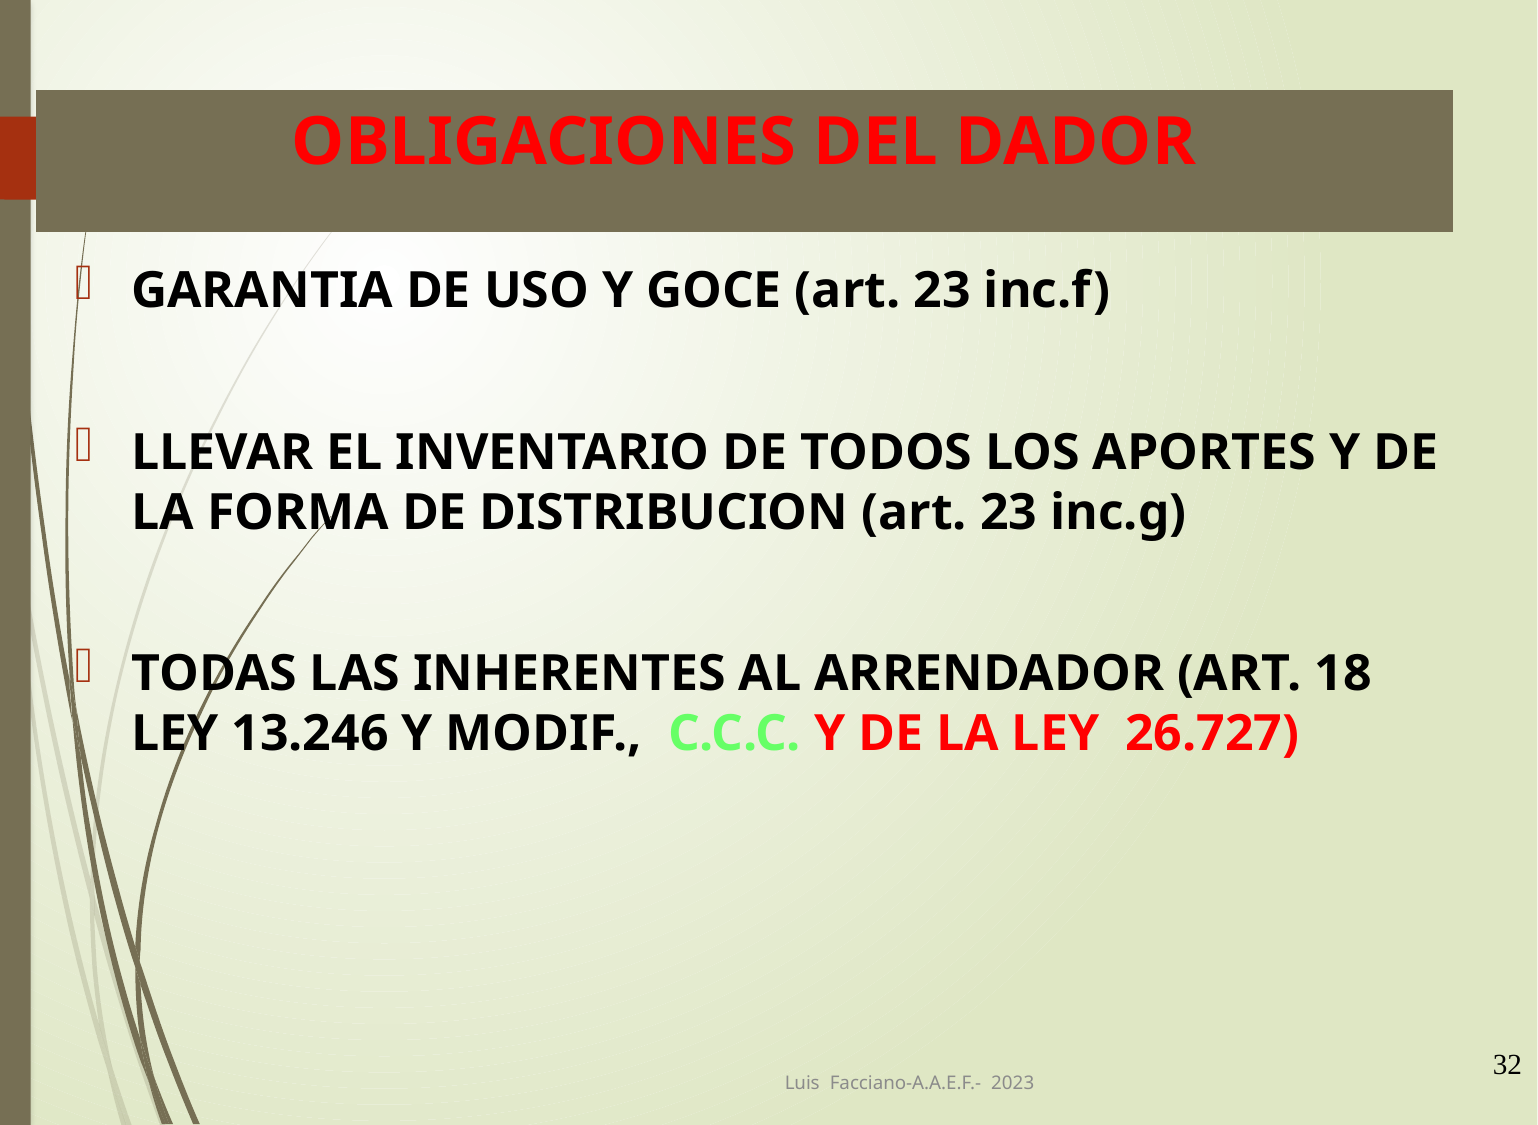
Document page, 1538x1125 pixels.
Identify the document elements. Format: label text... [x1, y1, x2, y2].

title OBLIGACIONES DEL DADOR [36, 90, 1453, 232]
footer Luis Facciano-A.A.E.F.- 2023 [769, 1058, 1538, 1106]
list GARANTIA DE USO Y GOCE (art. 23 inc.f) LLEVAR EL INVENTARIO DE TODOS LOS APORTES Y DE LA FORMA DE DISTRIBUCION (art. 23 inc.g) TODAS LAS INHERENTES AL ARRENDADOR (ART. 18 LEY 13.246 Y MODIF., C.C.C. Y DE LA LEY 26.727) [59, 249, 1454, 1047]
slide_number 32 [1447, 1050, 1538, 1075]
